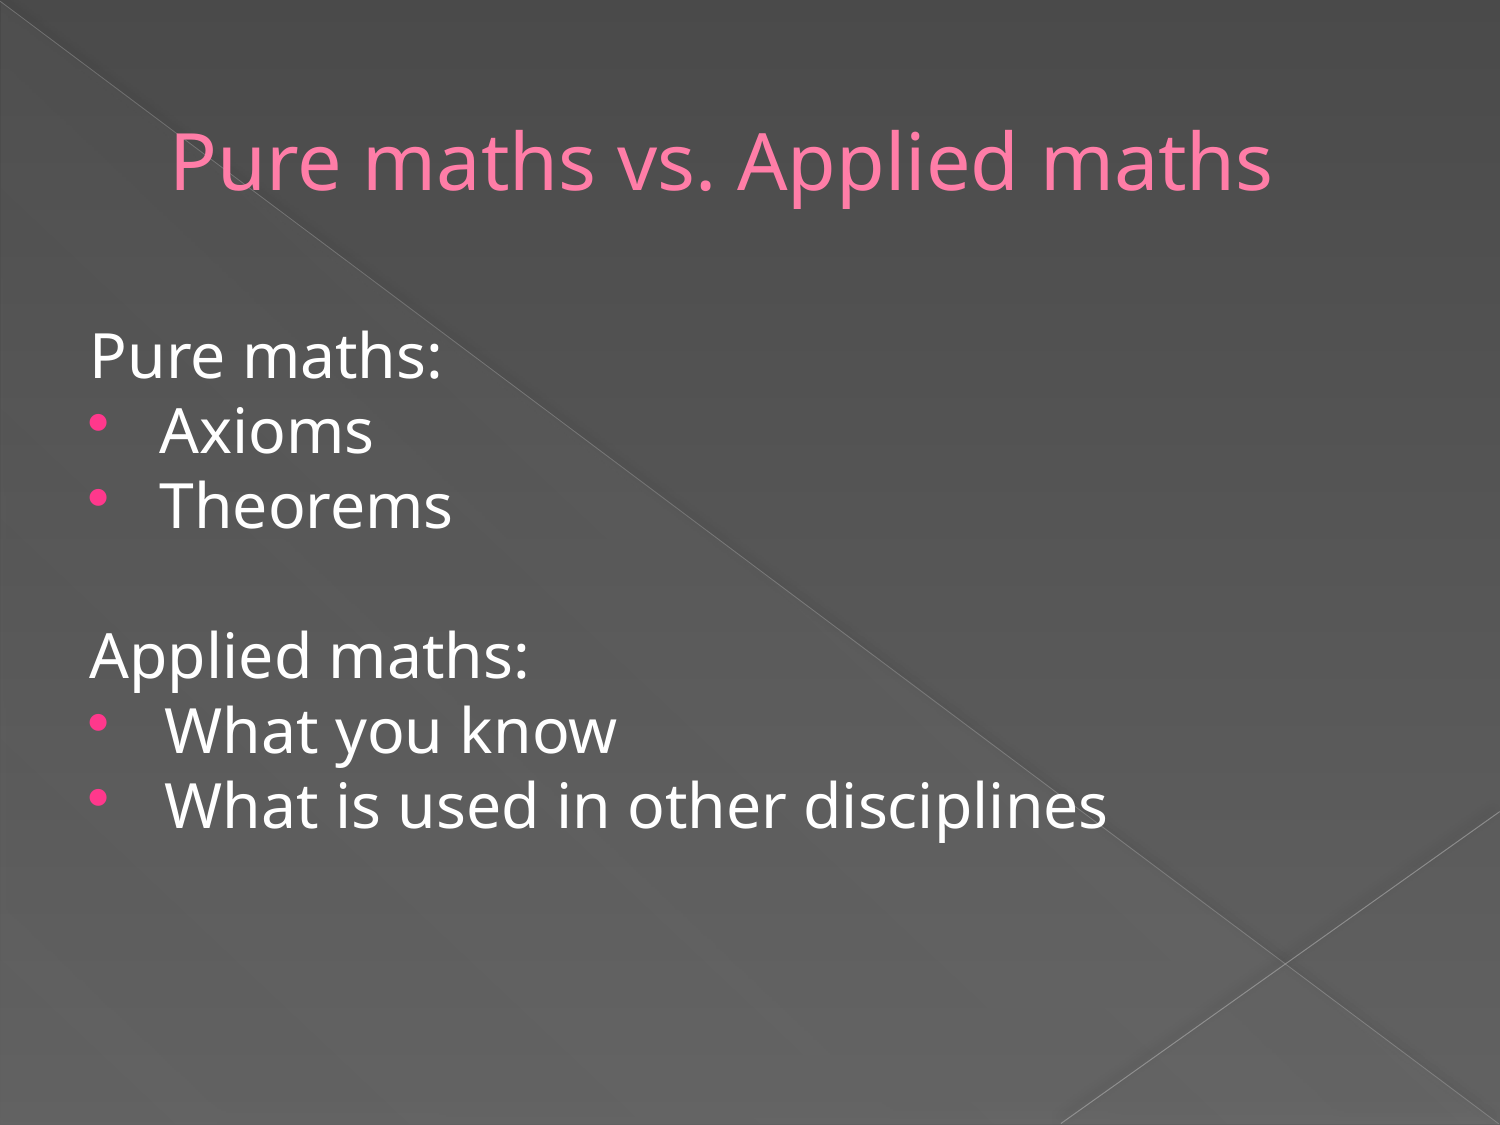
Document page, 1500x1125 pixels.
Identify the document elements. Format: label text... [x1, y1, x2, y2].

title Pure maths vs. Applied maths [75, 43, 1425, 274]
list Pure maths: Axioms Theorems Applied maths: What you know What is used in other disciplines [75, 308, 1425, 1059]
